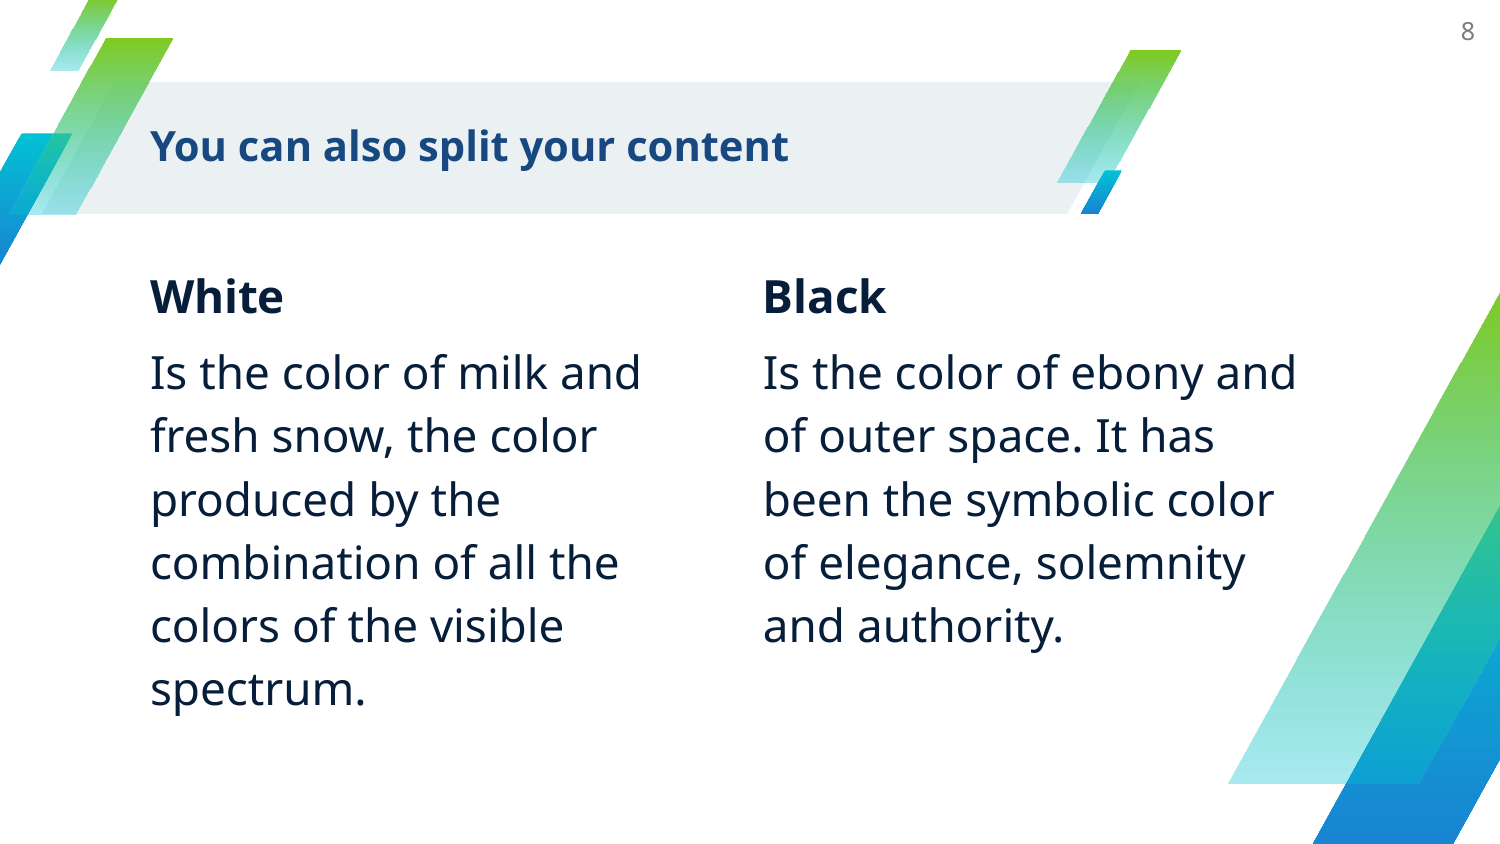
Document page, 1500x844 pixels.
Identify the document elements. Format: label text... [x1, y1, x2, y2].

list Black Is the color of ebony and of outer space. It has been the symbolic color of elegance, solemnity and authority. [762, 259, 1299, 745]
slide_number ‹#› [1403, 0, 1475, 65]
title You can also split your content [150, 81, 1139, 215]
list White Is the color of milk and fresh snow, the color produced by the combination of all the colors of the visible spectrum. [150, 259, 686, 745]
